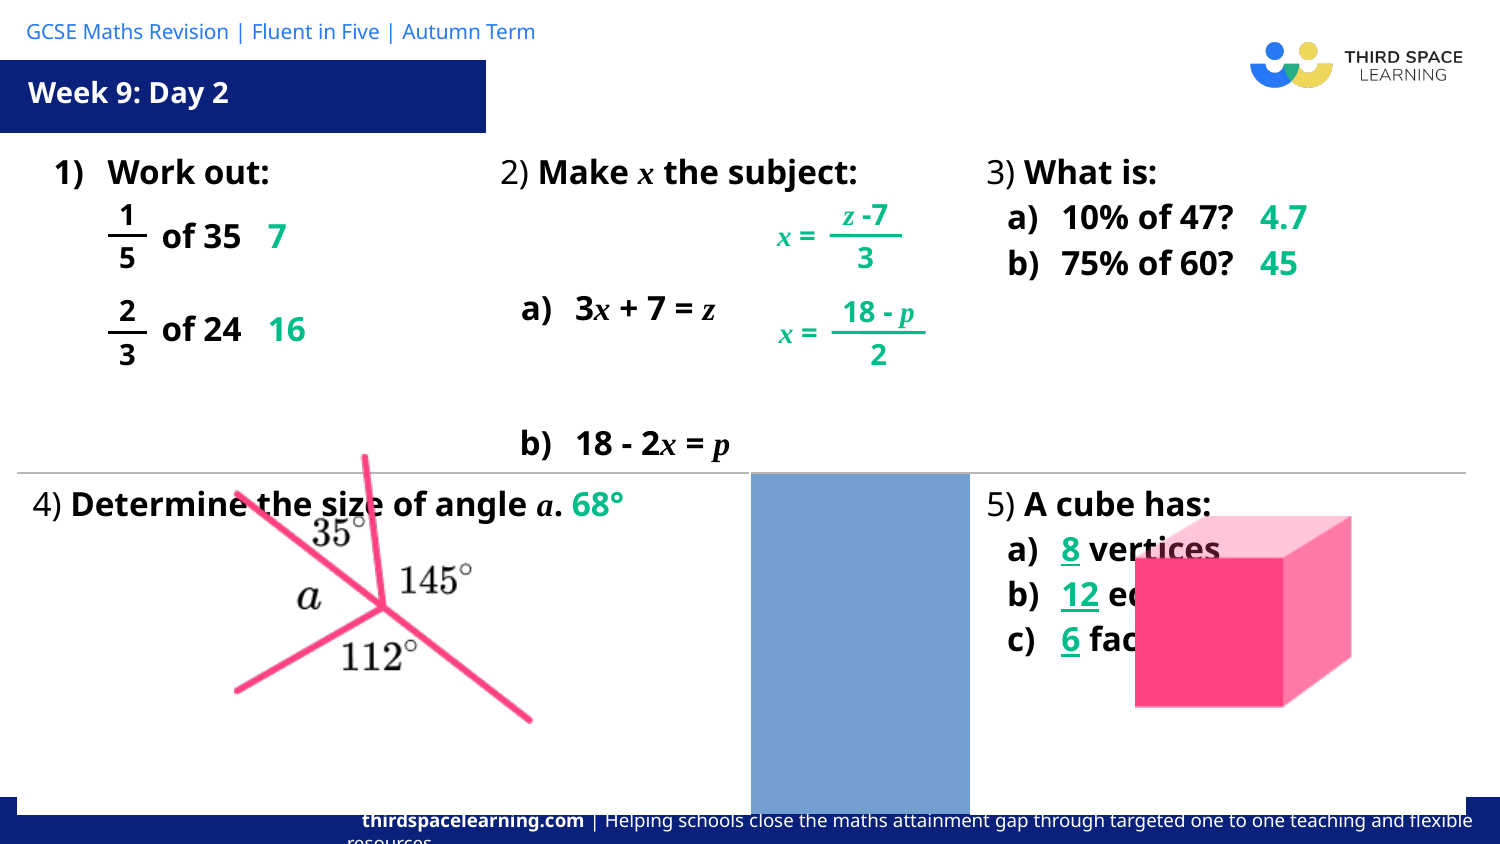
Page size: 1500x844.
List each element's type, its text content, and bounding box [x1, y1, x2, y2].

table_cell 5) A cube has: 8 vertices 12 edges 6 faces [972, 474, 1464, 814]
table_header 3) What is: 10% of 47? 4.7 75% of 60? 45 [972, 142, 1464, 472]
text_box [107, 195, 148, 276]
table_cell 4) Determine the size of angle a. 68° [19, 474, 749, 814]
text_box of 35 7 [152, 200, 364, 271]
text_box Week 9: Day 2 [13, 59, 383, 160]
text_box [773, 292, 926, 373]
picture [1135, 516, 1354, 708]
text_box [772, 195, 903, 276]
table_header Work out: [19, 142, 484, 472]
picture [233, 453, 535, 724]
picture [1250, 33, 1465, 99]
text_box of 24 16 [148, 292, 383, 363]
table_header 2) Make x the subject: 3x + 7 = z 18 - 2x = p [486, 142, 970, 472]
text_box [107, 292, 148, 373]
